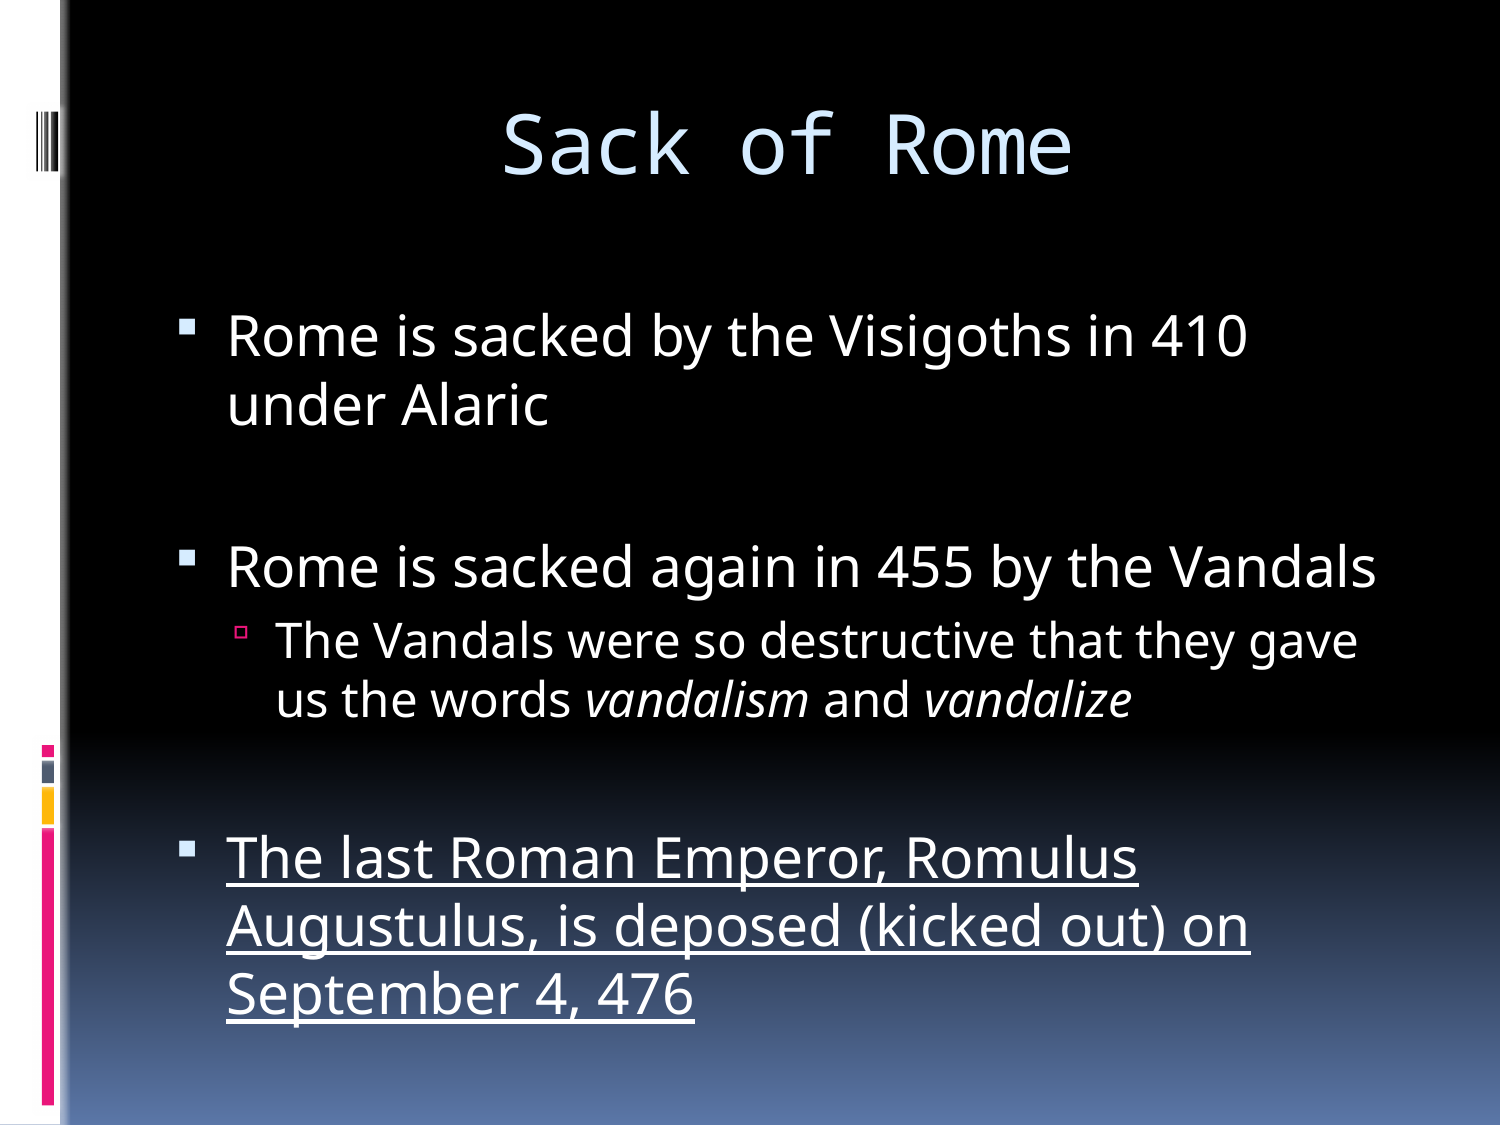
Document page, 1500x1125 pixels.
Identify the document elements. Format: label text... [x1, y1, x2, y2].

list Rome is sacked by the Visigoths in 410 under Alaric Rome is sacked again in 455 by the Vandals The Vandals were so destructive that they gave us the words vandalism and vandalize The last Roman Emperor, Romulus Augustulus, is deposed (kicked out) on September 4, 476 [150, 292, 1425, 1043]
title Sack of Rome [150, 83, 1425, 234]
